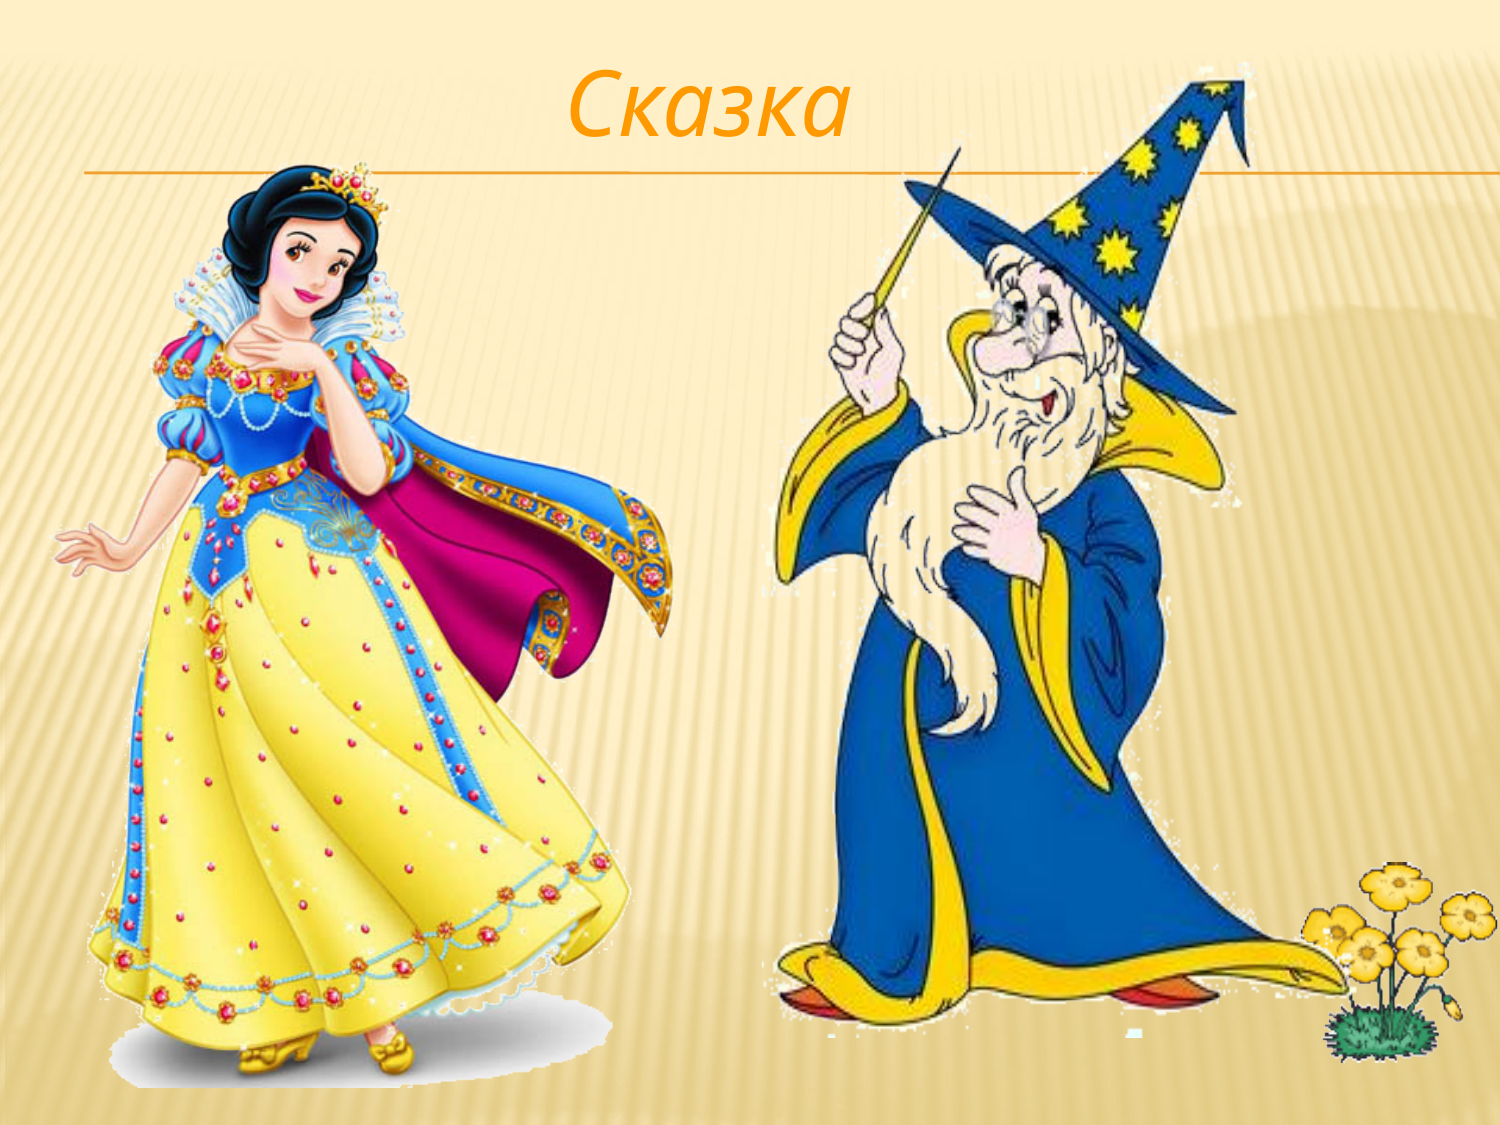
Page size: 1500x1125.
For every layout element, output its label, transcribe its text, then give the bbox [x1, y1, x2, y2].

picture [762, 62, 1500, 1063]
picture [49, 149, 677, 1088]
text_box Сказка [549, 37, 1025, 163]
